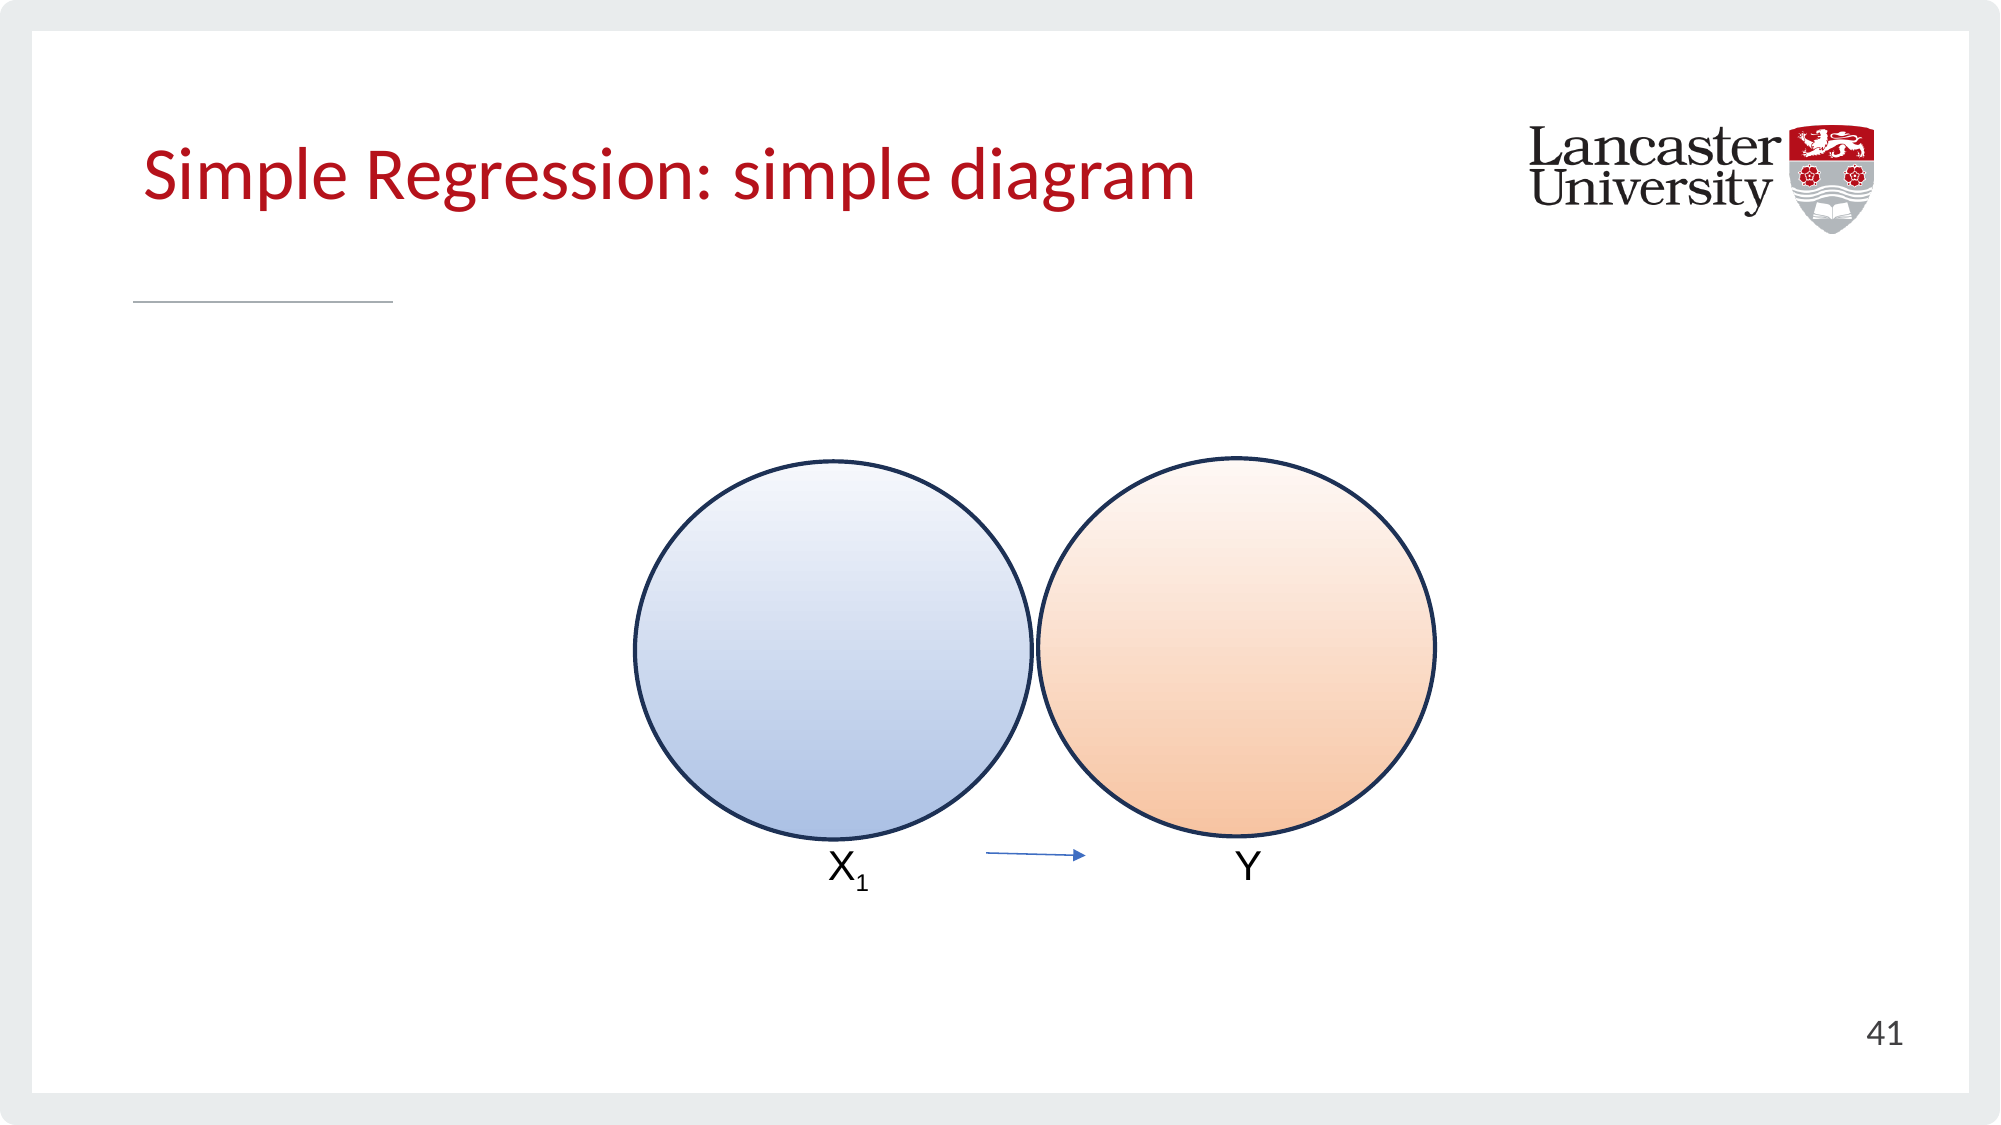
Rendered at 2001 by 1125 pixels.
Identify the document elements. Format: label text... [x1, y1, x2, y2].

slide_number 41 [1468, 1001, 1919, 1061]
title Simple Regression: simple diagram [128, 78, 1448, 279]
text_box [634, 458, 1436, 898]
